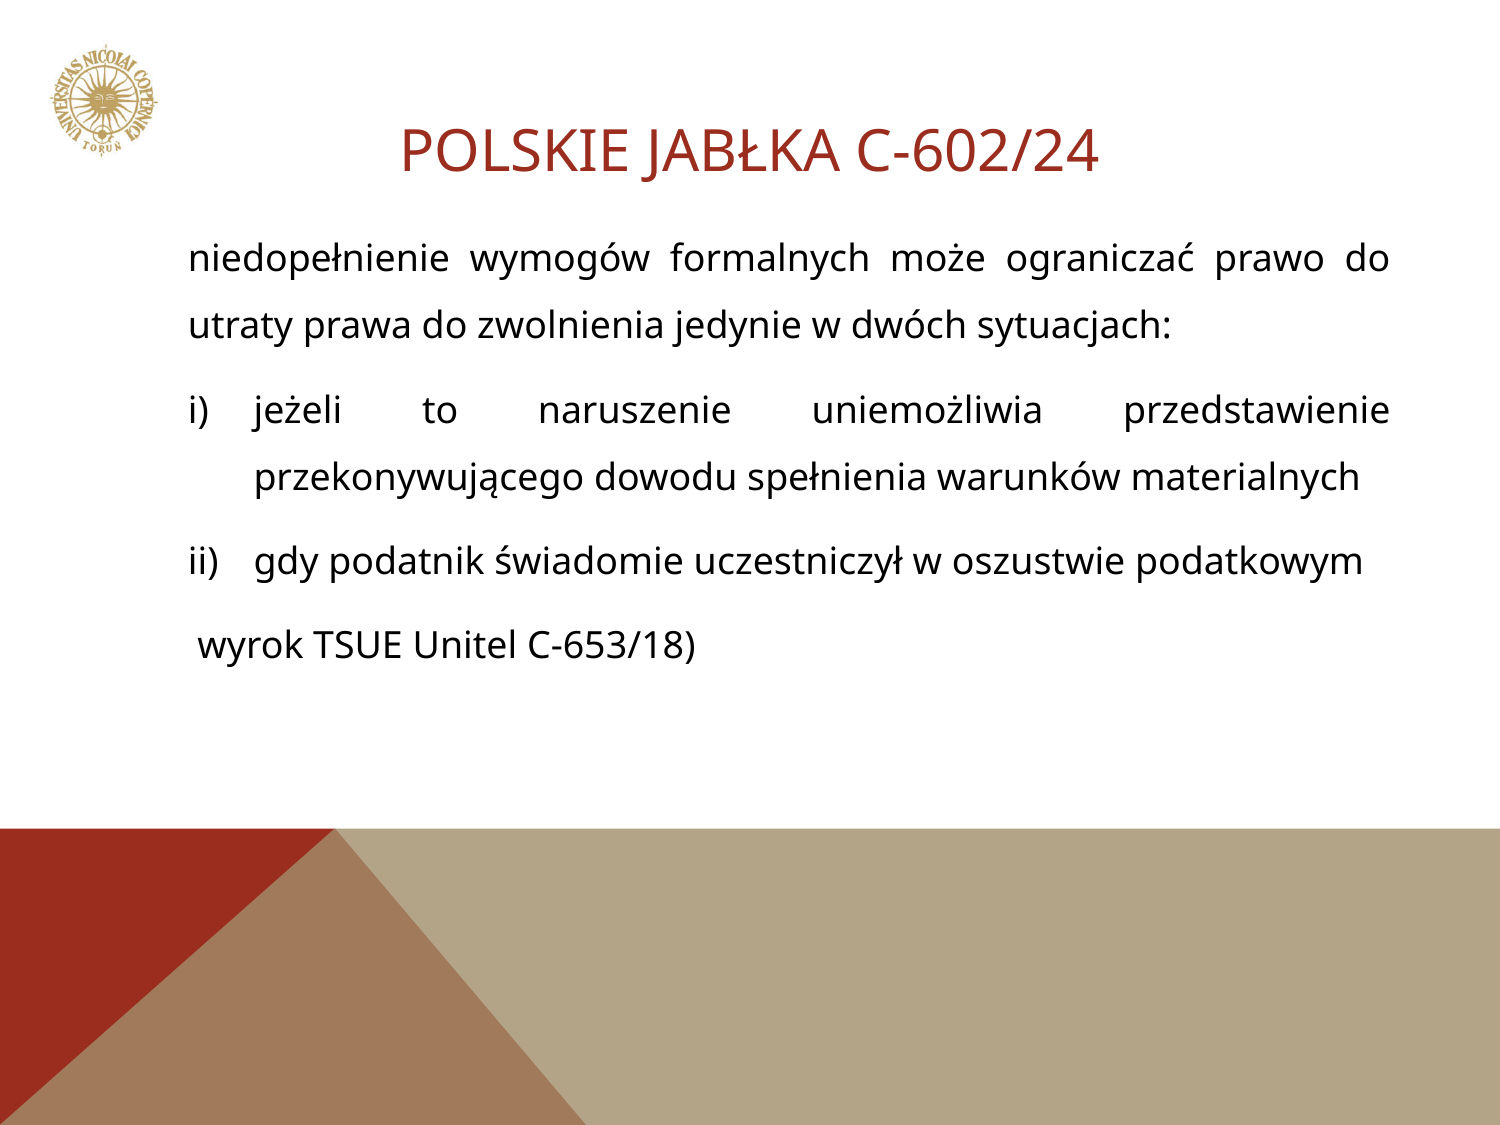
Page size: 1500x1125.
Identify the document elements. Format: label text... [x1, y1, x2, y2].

picture [29, 35, 176, 166]
list niedopełnienie wymogów formalnych może ograniczać prawo do utraty prawa do zwolnienia jedynie w dwóch sytuacjach: jeżeli to naruszenie uniemożliwia przedstawienie przekonywującego dowodu spełnienia warunków materialnych gdy podatnik świadomie uczestniczył w oszustwie podatkowym wyrok TSUE Unitel C-653/18) [172, 204, 1407, 811]
title POLSkIE JABŁKA C-602/24 [175, 75, 1354, 204]
